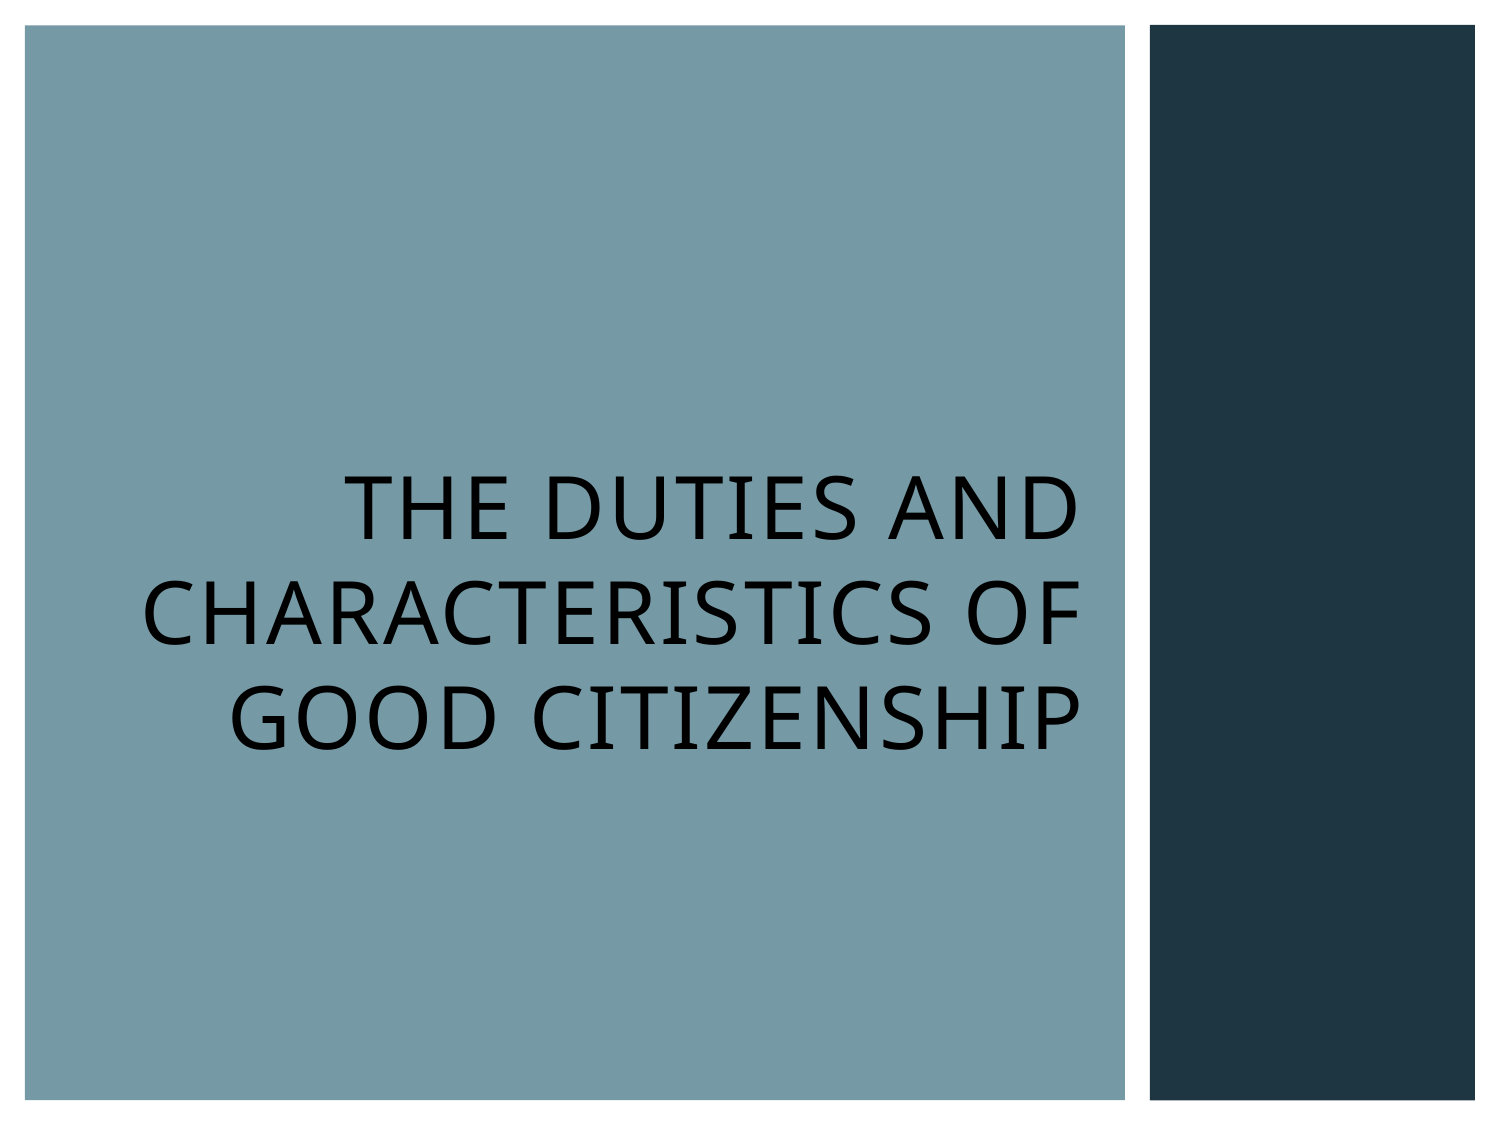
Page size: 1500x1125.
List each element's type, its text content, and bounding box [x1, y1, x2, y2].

title The duties and characteristics of good citizenship [62, 474, 1100, 745]
